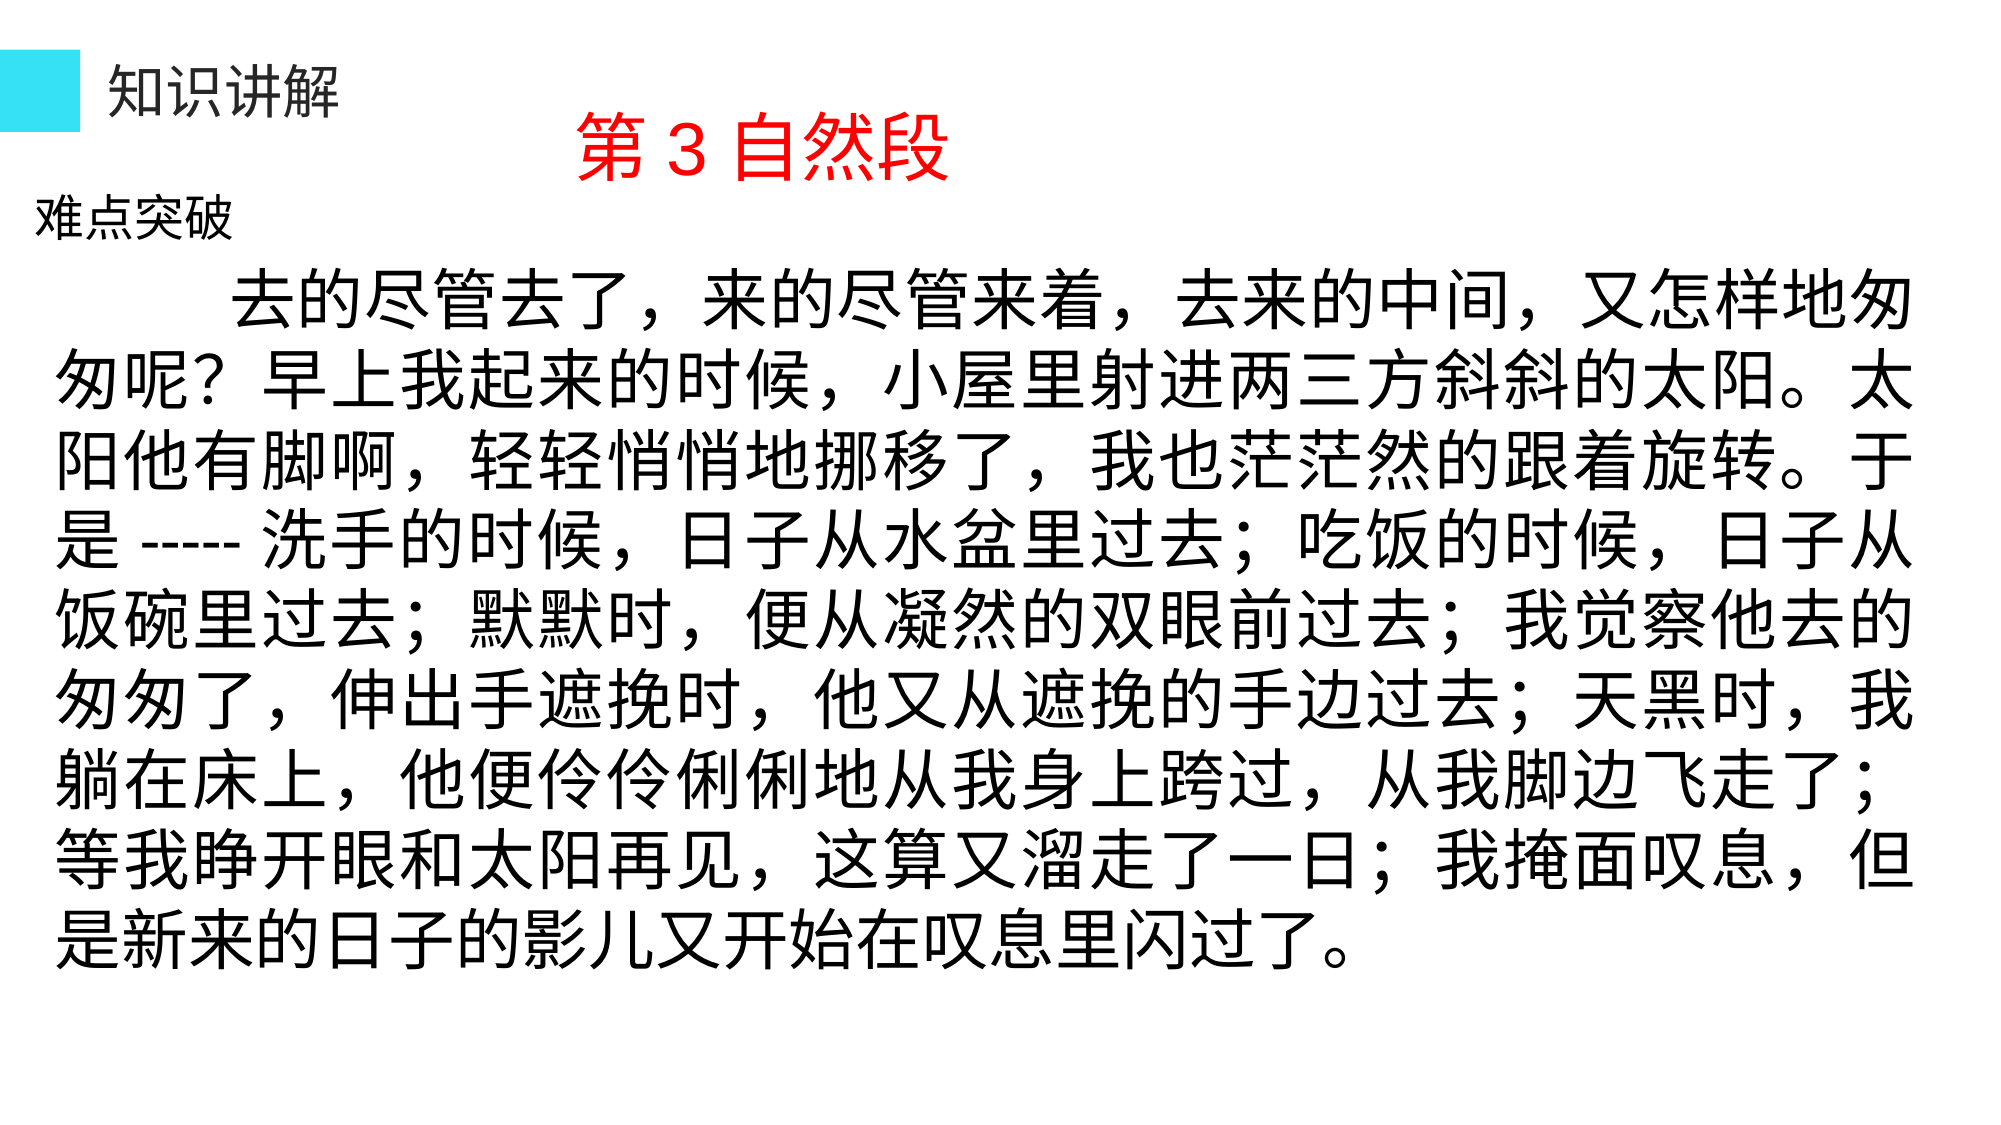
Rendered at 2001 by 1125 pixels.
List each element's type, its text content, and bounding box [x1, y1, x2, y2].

text_box 去的尽管去了，来的尽管来着，去来的中间，又怎样地匆匆呢？早上我起来的时候，小屋里射进两三方斜斜的太阳。太阳他有脚啊，轻轻悄悄地挪移了，我也茫茫然的跟着旋转。于是-----洗手的时候，日子从水盆里过去；吃饭的时候，日子从饭碗里过去；默默时，便从凝然的双眼前过去；我觉察他去的匆匆了，伸出手遮挽时，他又从遮挽的手边过去；天黑时，我躺在床上，他便伶伶俐俐地从我身上跨过，从我脚边飞走了；等我睁开眼和太阳再见，这算又溜走了一日；我掩面叹息，但是新来的日子的影儿又开始在叹息里闪过了。 [40, 250, 1932, 986]
text_box [0, 49, 81, 133]
text_box 知识讲解 [92, 47, 398, 133]
text_box 第3自然段 [559, 93, 967, 198]
text_box 难点突破 [19, 148, 295, 254]
